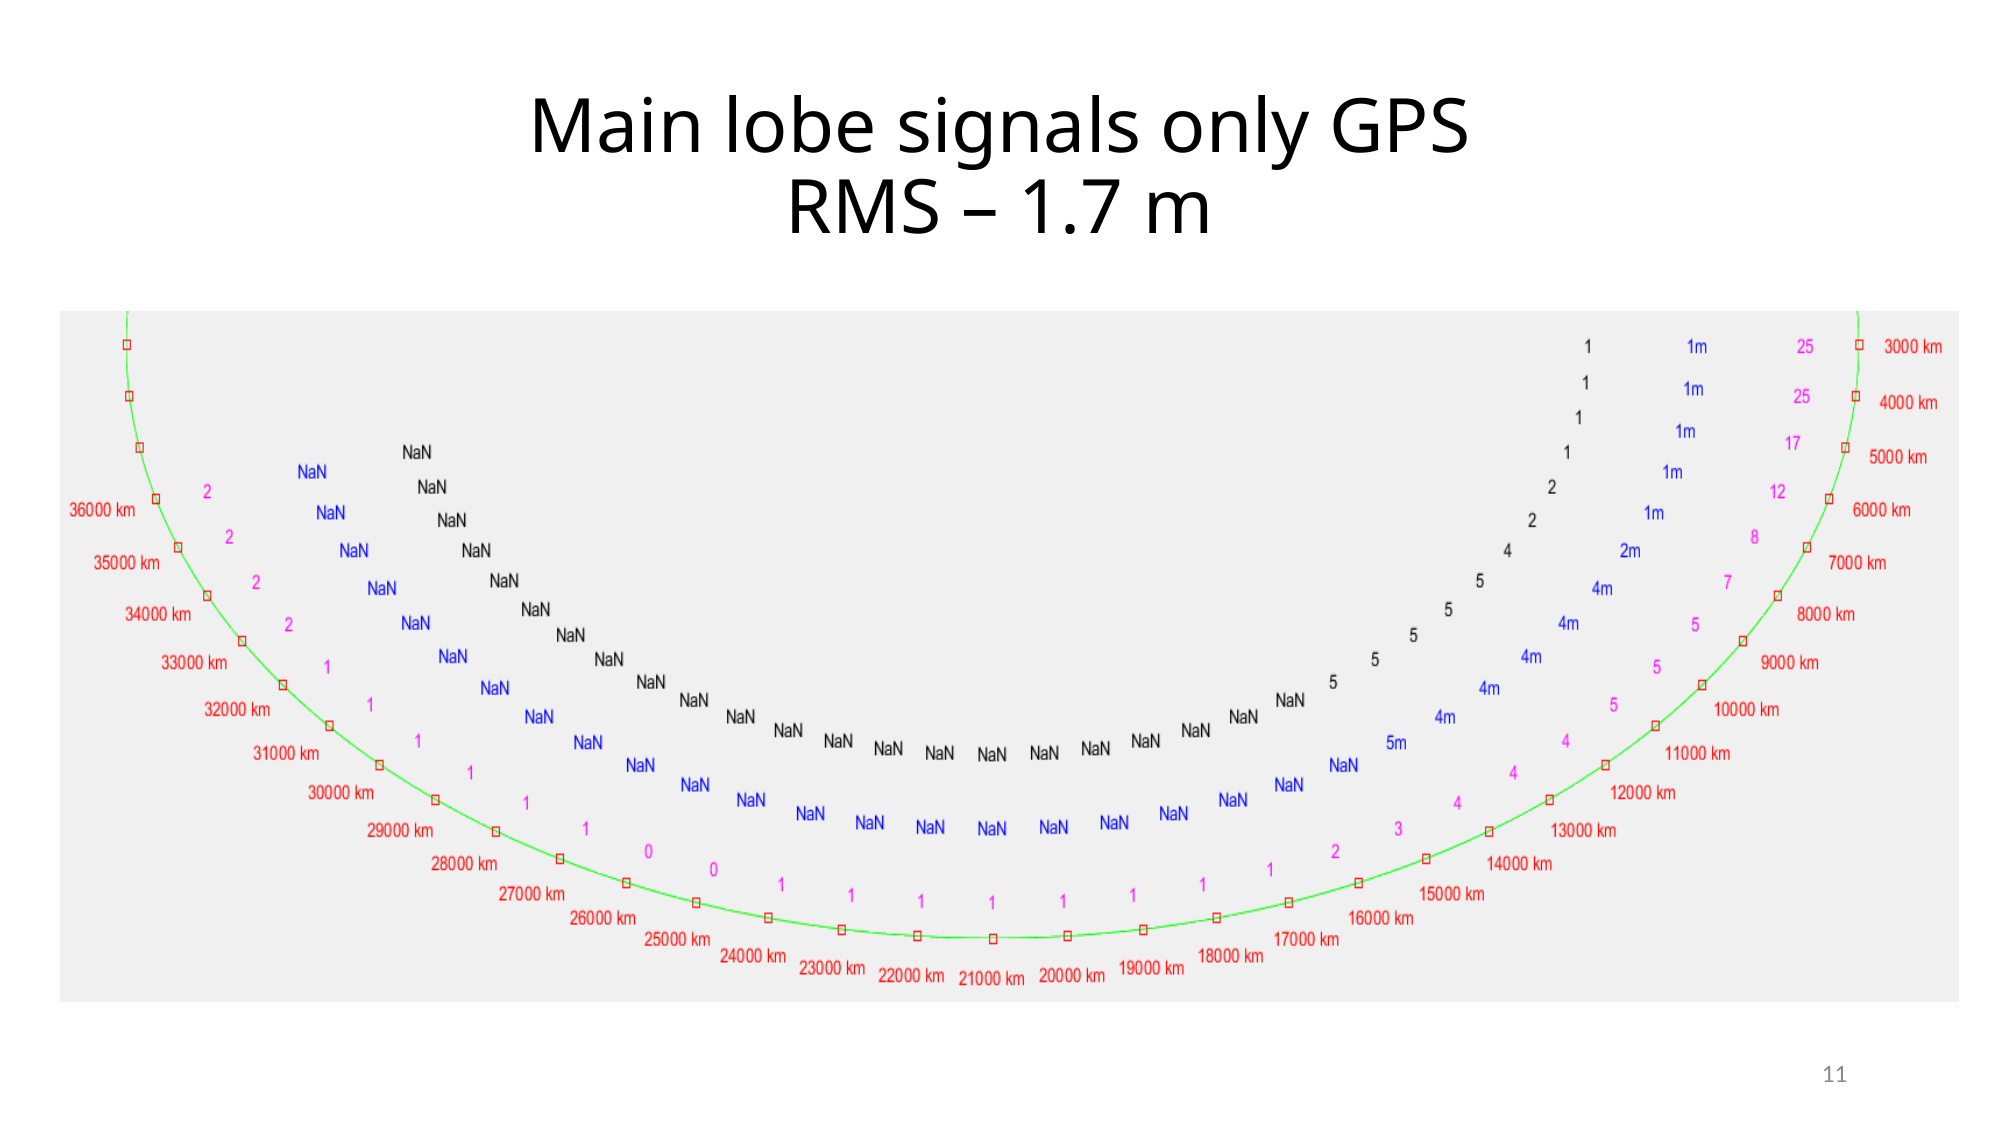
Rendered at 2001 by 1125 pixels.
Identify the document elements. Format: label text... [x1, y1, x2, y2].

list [60, 311, 1959, 1002]
title Main lobe signals only GPS RMS – 1.7 m [137, 59, 1863, 278]
slide_number 11 [1412, 1042, 1863, 1103]
